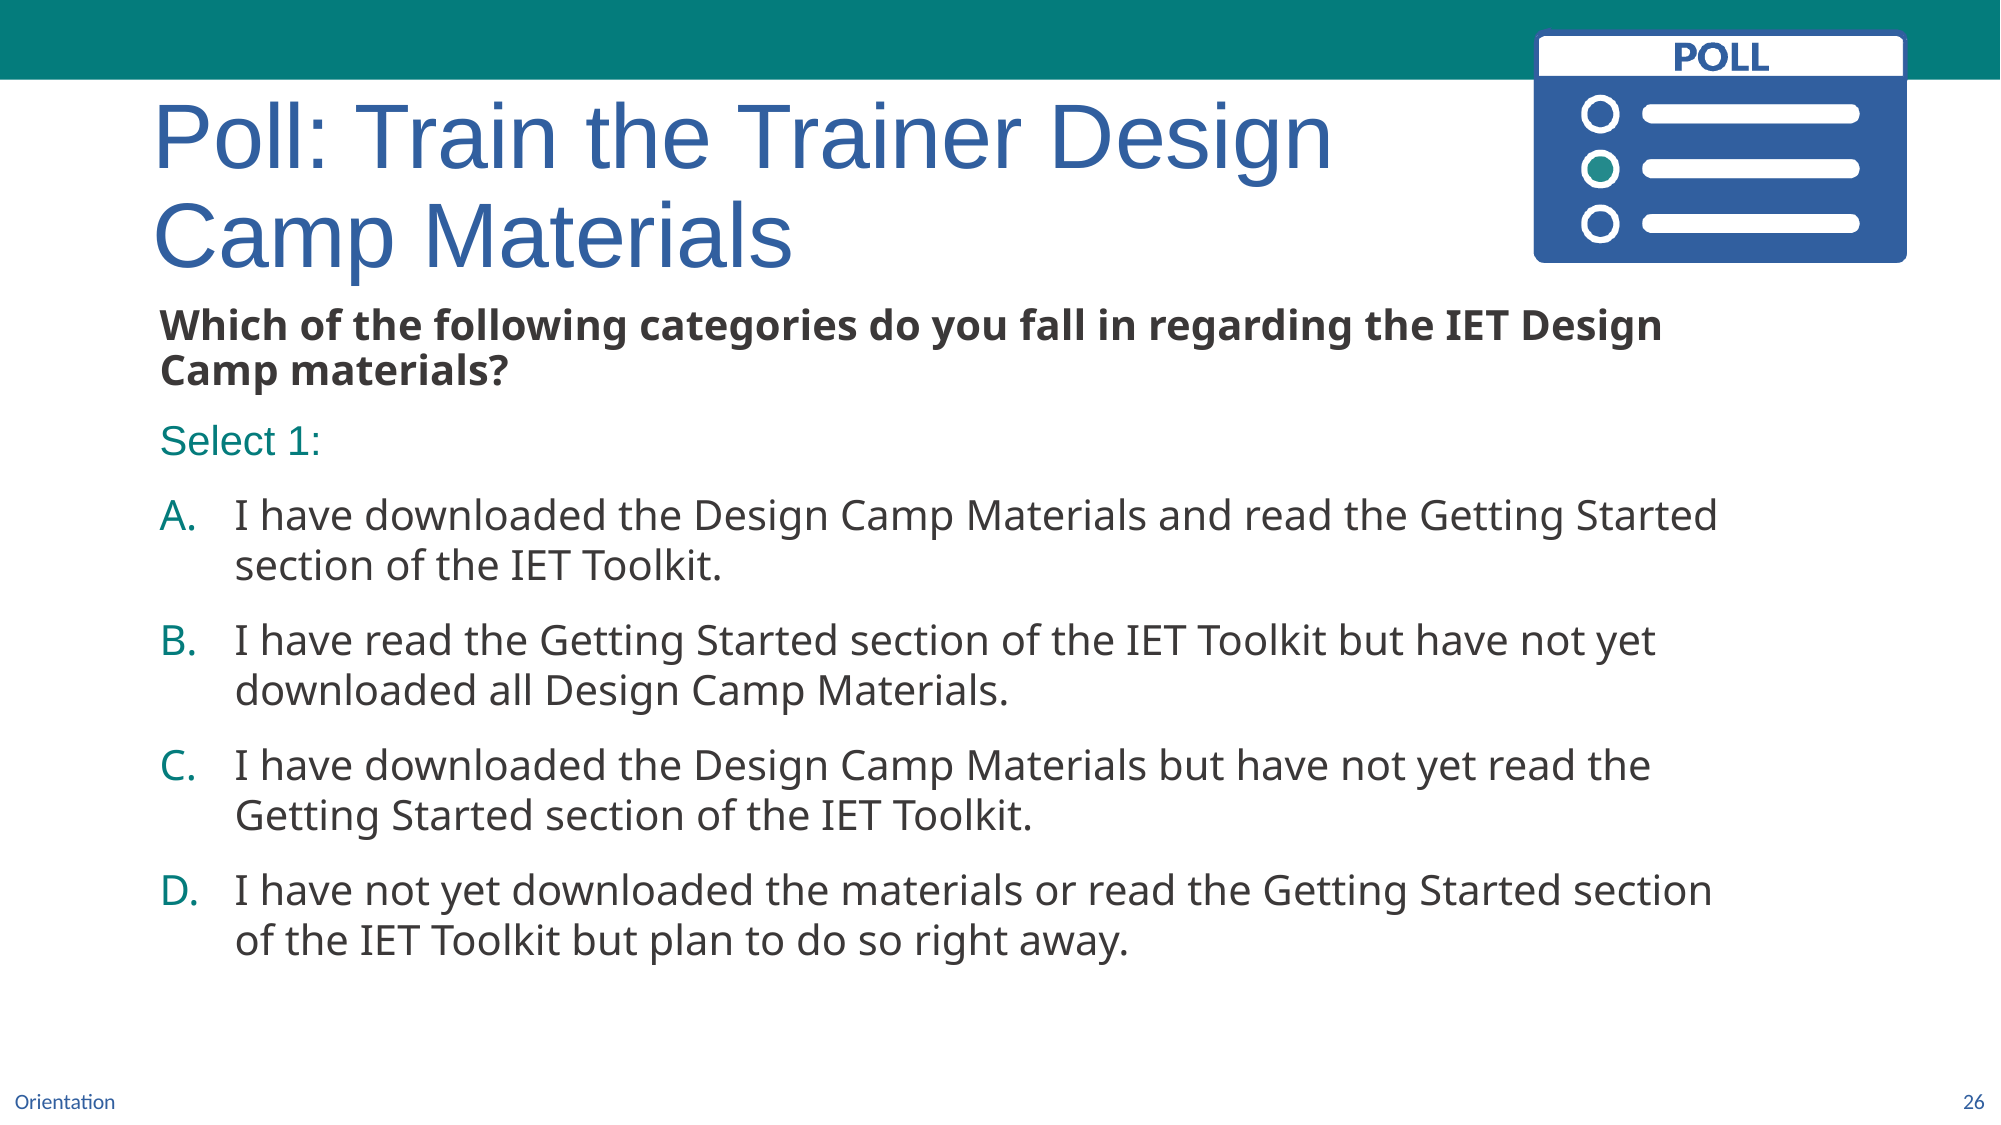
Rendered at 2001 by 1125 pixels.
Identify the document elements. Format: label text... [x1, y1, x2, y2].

slide_number 26 [1550, 1074, 2000, 1122]
title Poll: Train the Trainer Design Camp Materials [137, 82, 1518, 278]
picture [1533, 32, 1907, 263]
list Which of the following categories do you fall in regarding the IET Design Camp materials? [144, 296, 1798, 375]
footer Orientation [0, 1074, 675, 1122]
list Select 1: I have downloaded the Design Camp Materials and read the Getting Started section of the IET Toolkit. I have read the Getting Started section of the IET Toolkit but have not yet downloaded all Design Camp Materials. I have downloaded the Design Camp Materials but have not yet read the Getting Started section of the IET Toolkit. I have not yet downloaded the materials or read the Getting Started section of the IET Toolkit but plan to do so right away. [144, 406, 1768, 1026]
